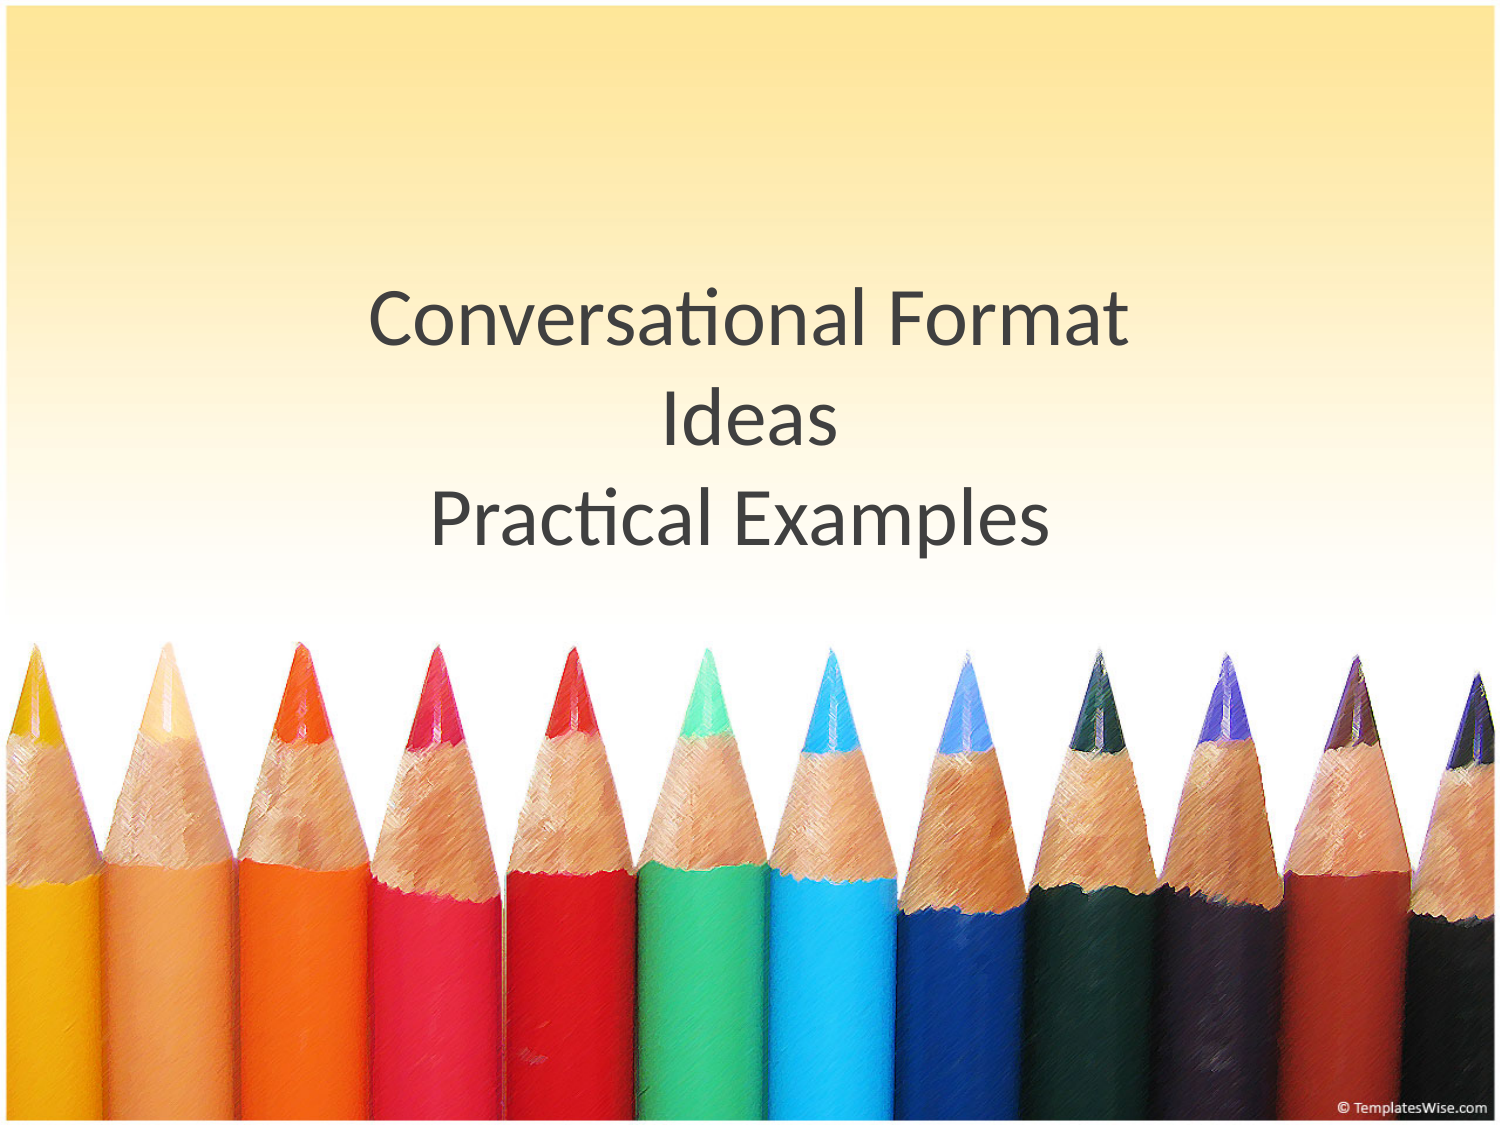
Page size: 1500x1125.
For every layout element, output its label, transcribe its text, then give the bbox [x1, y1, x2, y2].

title Conversational Format Ideas Practical Examples [112, 198, 1388, 726]
picture [0, 0, 1500, 1125]
